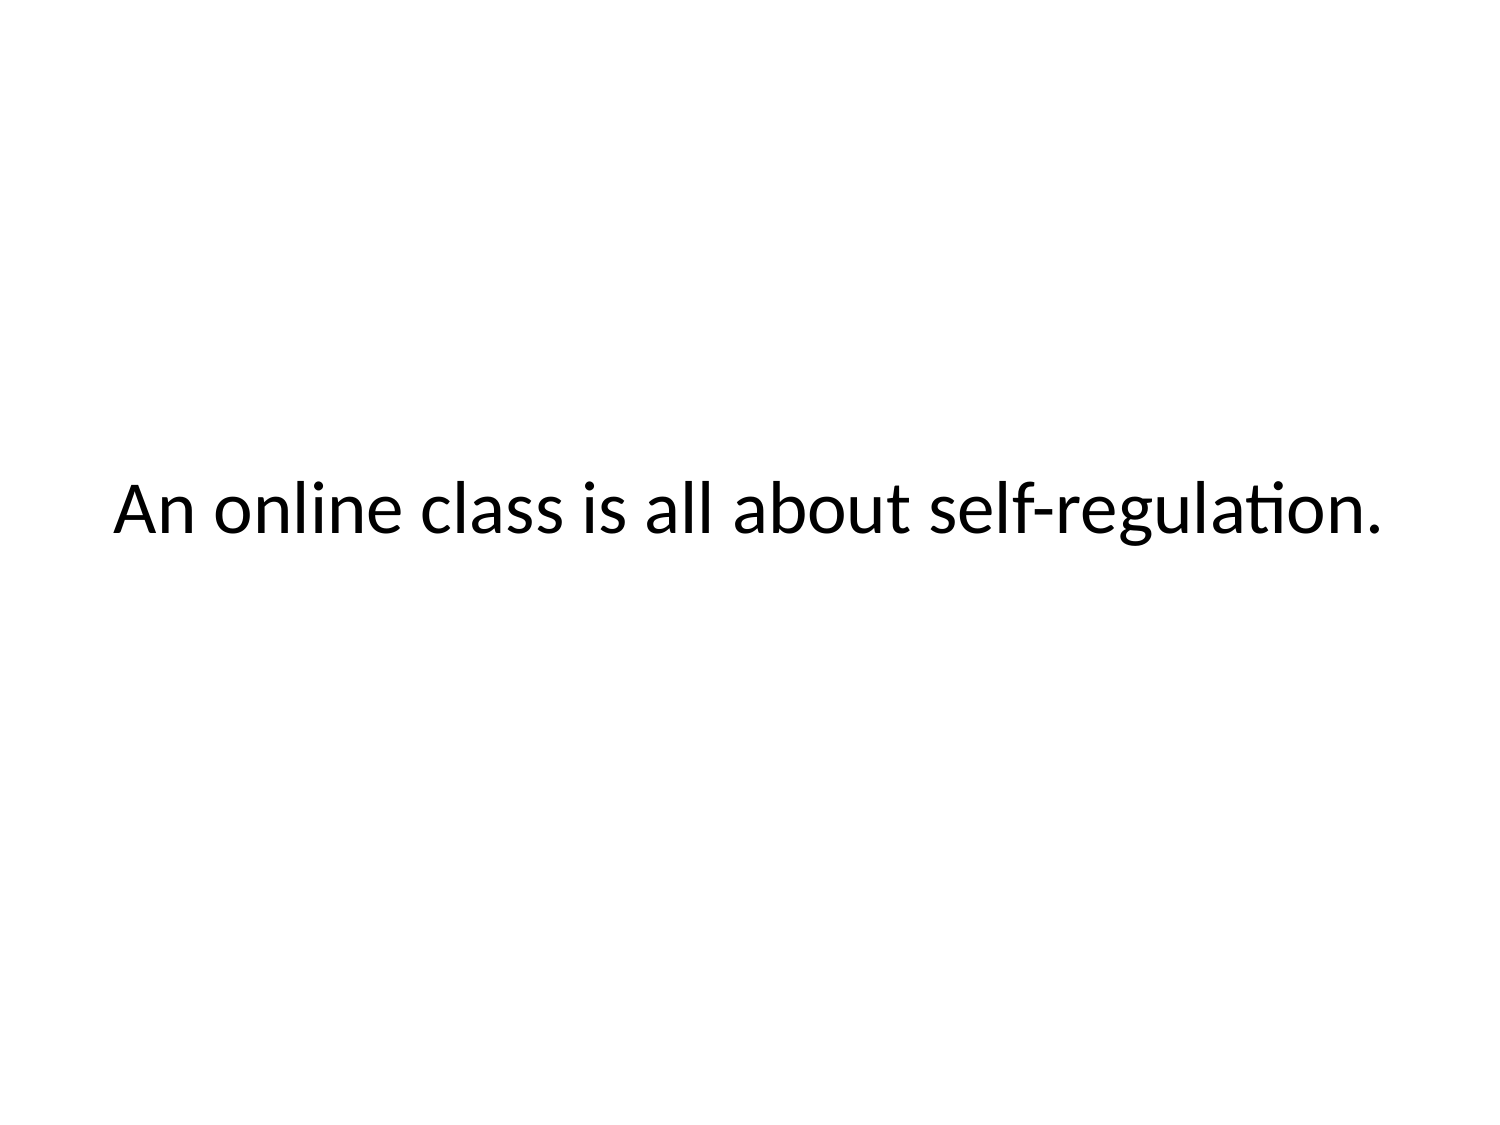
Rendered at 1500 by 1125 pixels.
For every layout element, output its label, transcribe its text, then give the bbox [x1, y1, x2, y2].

list An online class is all about self-regulation. [75, 262, 1425, 1005]
